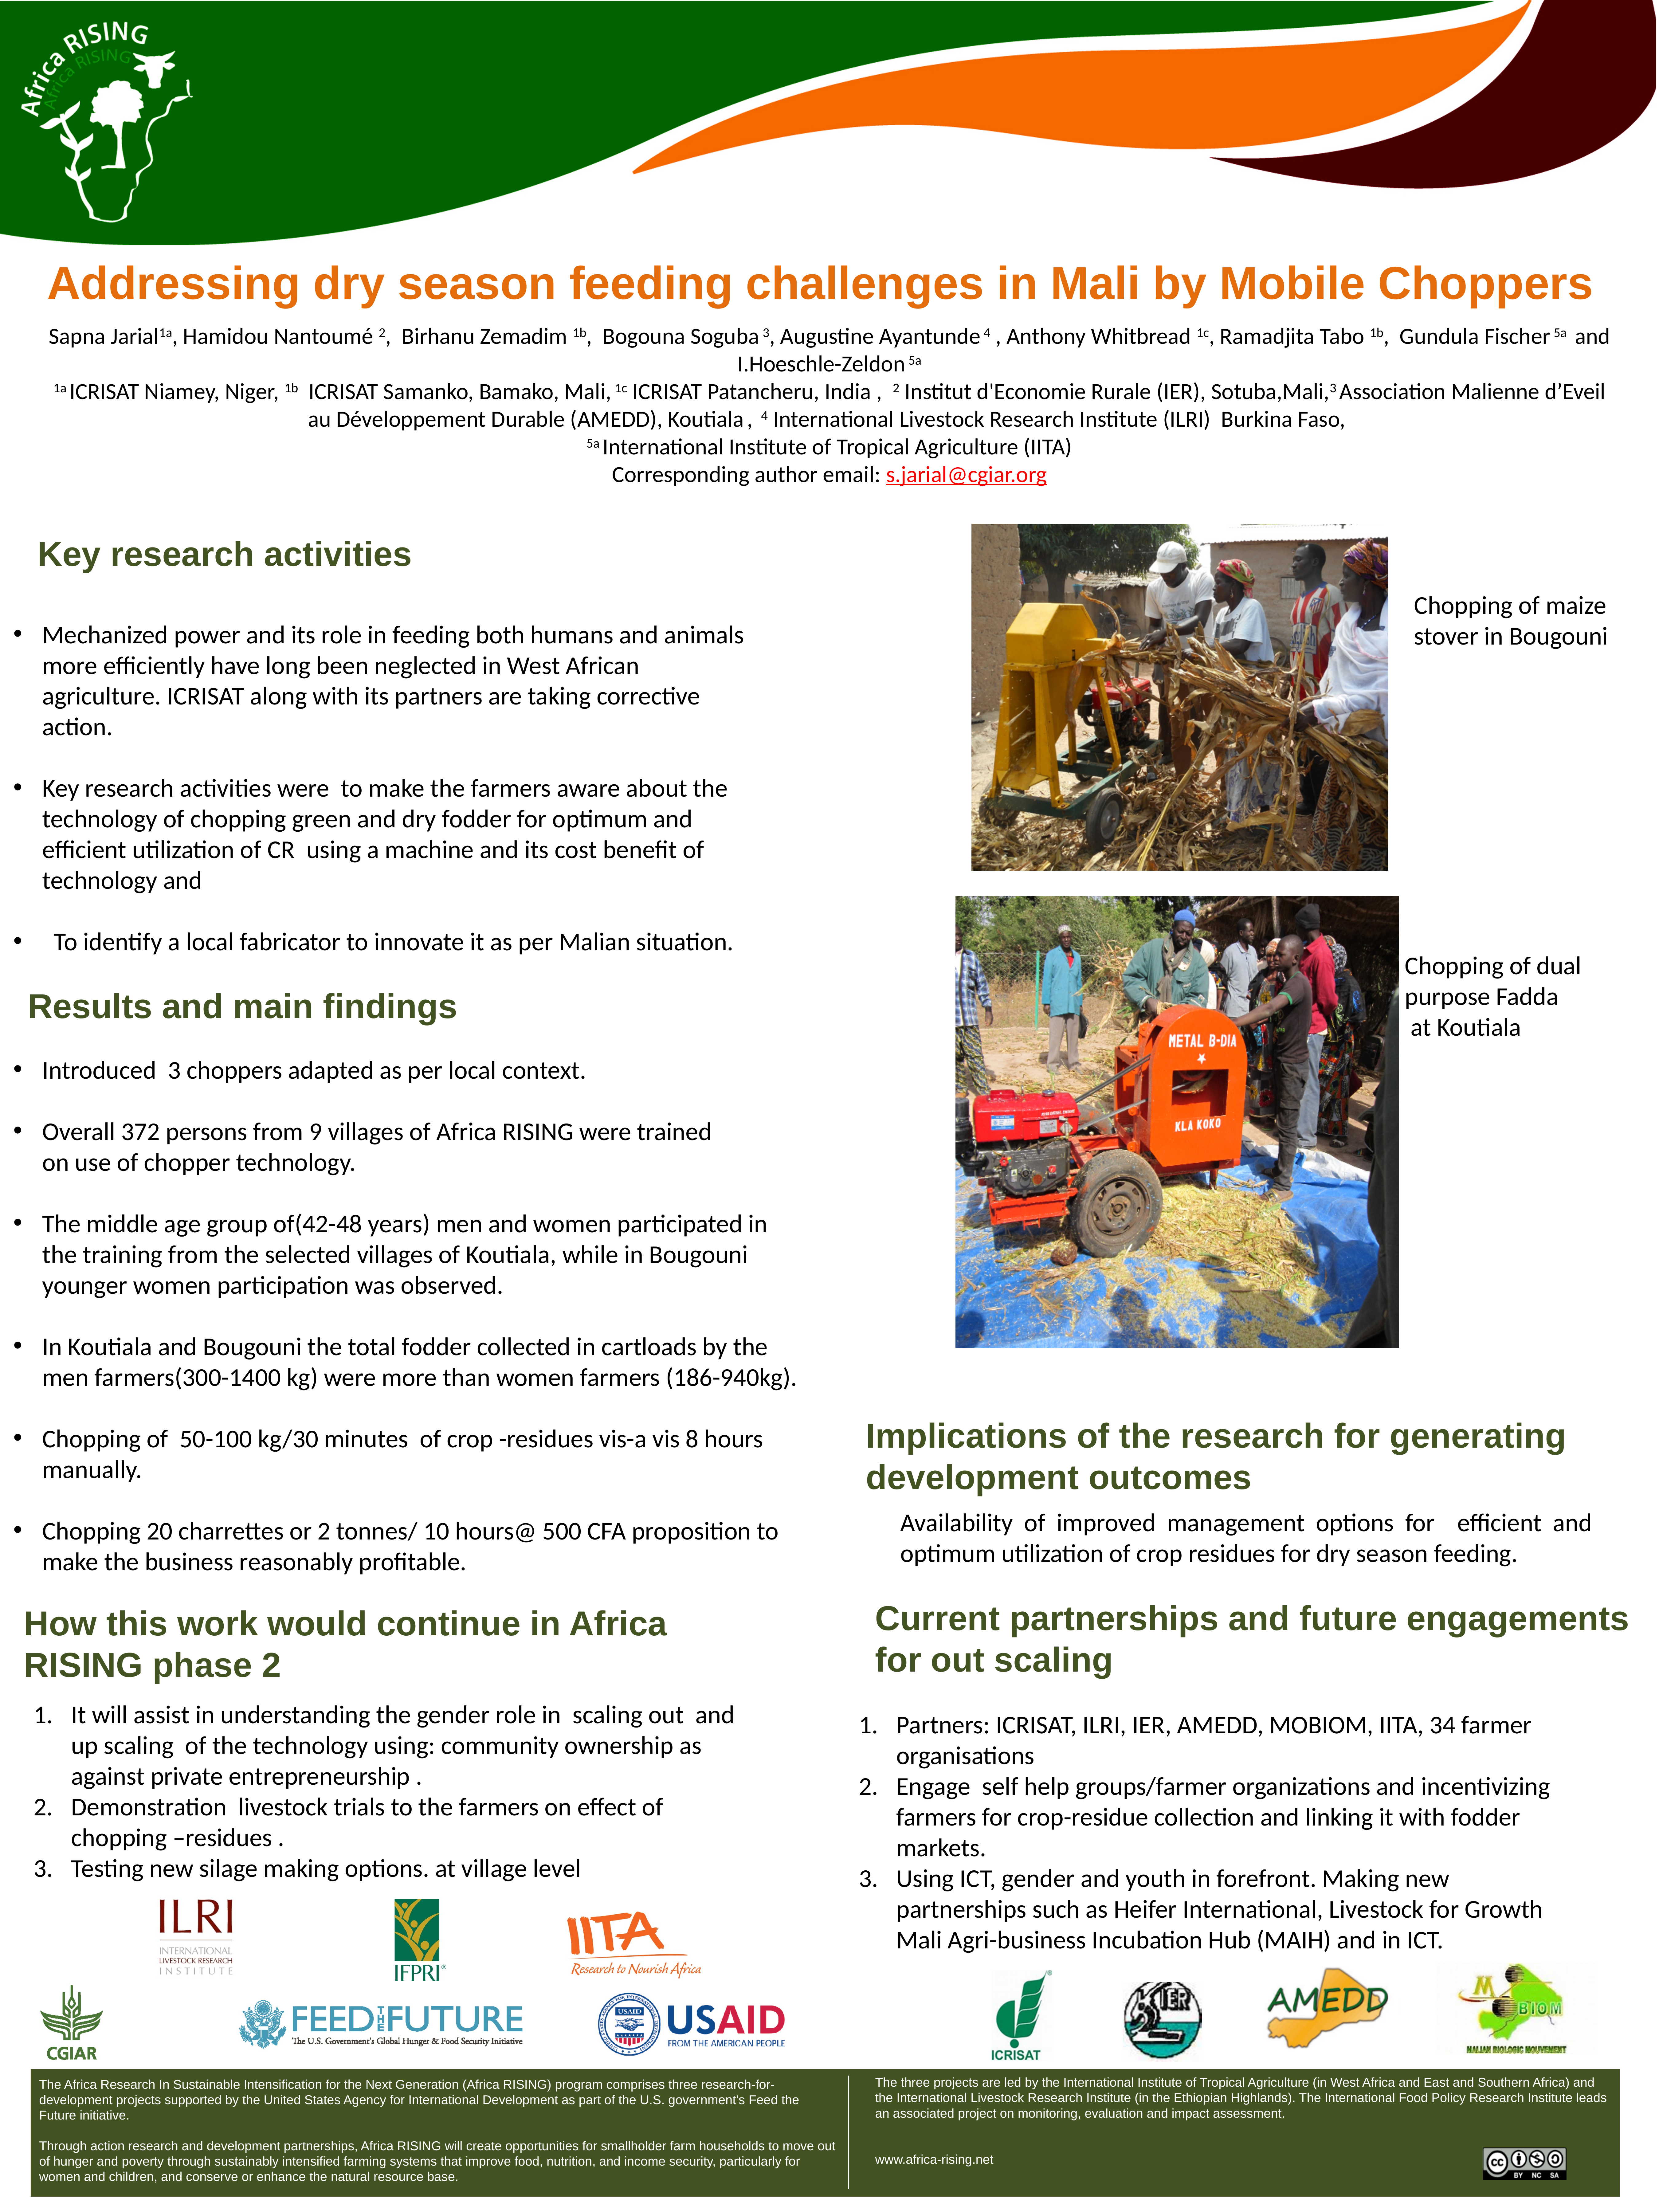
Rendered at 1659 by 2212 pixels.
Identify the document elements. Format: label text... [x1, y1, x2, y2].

picture [29, 1983, 785, 2066]
picture [991, 1970, 1053, 2061]
picture [0, 0, 1656, 245]
picture [971, 524, 1388, 871]
text_box Sapna Jarial1a, Hamidou Nantoumé 2, Birhanu Zemadim 1b, Bogouna Soguba 3, Augustine Ayantunde 4 , Anthony Whitbread 1c, Ramadjita Tabo 1b, Gundula Fischer 5a and I.Hoeschle-Zeldon 5a 1a ICRISAT Niamey, Niger, 1b ICRISAT Samanko, Bamako, Mali, 1c ICRISAT Patancheru, India , 2 Institut d'Economie Rurale (IER), Sotuba,Mali,3 Association Malienne d’Eveil au Développement Durable (AMEDD), Koutiala , 4 International Livestock Research Institute (ILRI) Burkina Faso, 5a International Institute of Tropical Agriculture (IITA) Corresponding author email: s.jarial@cgiar.org [38, 319, 1621, 489]
text_box It will assist in understanding the gender role in scaling out and up scaling of the technology using: community ownership as against private entrepreneurship . Demonstration livestock trials to the farmers on effect of chopping –residues . Testing new silage making options. at village level [29, 1695, 748, 1885]
picture [1483, 2147, 1567, 2180]
picture [156, 1897, 237, 1977]
picture [1123, 1982, 1202, 2062]
text_box Implications of the research for generating development outcomes [861, 1411, 1588, 1499]
text_box Results and main findings [23, 981, 812, 1028]
text_box Chopping of maize stover in Bougouni [1409, 586, 1640, 652]
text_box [30, 2069, 1620, 2198]
text_box Partners: ICRISAT, ILRI, IER, AMEDD, MOBIOM, IITA, 34 farmer organisations Engage self help groups/farmer organizations and incentivizing farmers for crop-residue collection and linking it with fodder markets. Using ICT, gender and youth in forefront. Making new partnerships such as Heifer International, Livestock for Growth Mali Agri-business Incubation Hub (MAIH) and in ICT. [853, 1705, 1588, 1957]
text_box Current partnerships and future engagements for out scaling [871, 1593, 1659, 1681]
text_box Availability of improved management options for efficient and optimum utilization of crop residues for dry season feeding. [895, 1503, 1598, 1570]
text_box Mechanized power and its role in feeding both humans and animals more efficiently have long been neglected in West African agriculture. ICRISAT along with its partners are taking corrective action. Key research activities were to make the farmers aware about the technology of chopping green and dry fodder for optimum and efficient utilization of CR using a machine and its cost benefit of technology and To identify a local fabricator to innovate it as per Malian situation. [8, 584, 762, 959]
text_box Chopping of dual purpose Fadda at Koutiala [1402, 946, 1626, 1043]
text_box Addressing dry season feeding challenges in Mali by Mobile Choppers [38, 251, 1617, 311]
picture [955, 896, 1401, 1348]
text_box Key research activities [33, 529, 822, 575]
text_box How this work would continue in Africa RISING phase 2 [19, 1615, 749, 1686]
picture [1256, 1958, 1401, 2060]
picture [1436, 1963, 1598, 2054]
picture [394, 1899, 446, 1981]
text_box Introduced 3 choppers adapted as per local context. Overall 372 persons from 9 villages of Africa RISING were trained on use of chopper technology. The middle age group of(42-48 years) men and women participated in the training from the selected villages of Koutiala, while in Bougouni younger women participation was observed. In Koutiala and Bougouni the total fodder collected in cartloads by the men farmers(300-1400 kg) were more than women farmers (186-940kg). Chopping of 50-100 kg/30 minutes of crop -residues vis-a vis 8 hours manually. Chopping 20 charrettes or 2 tonnes/ 10 hours@ 500 CFA proposition to make the business reasonably profitable. [8, 1050, 813, 1615]
picture [566, 1911, 703, 1980]
